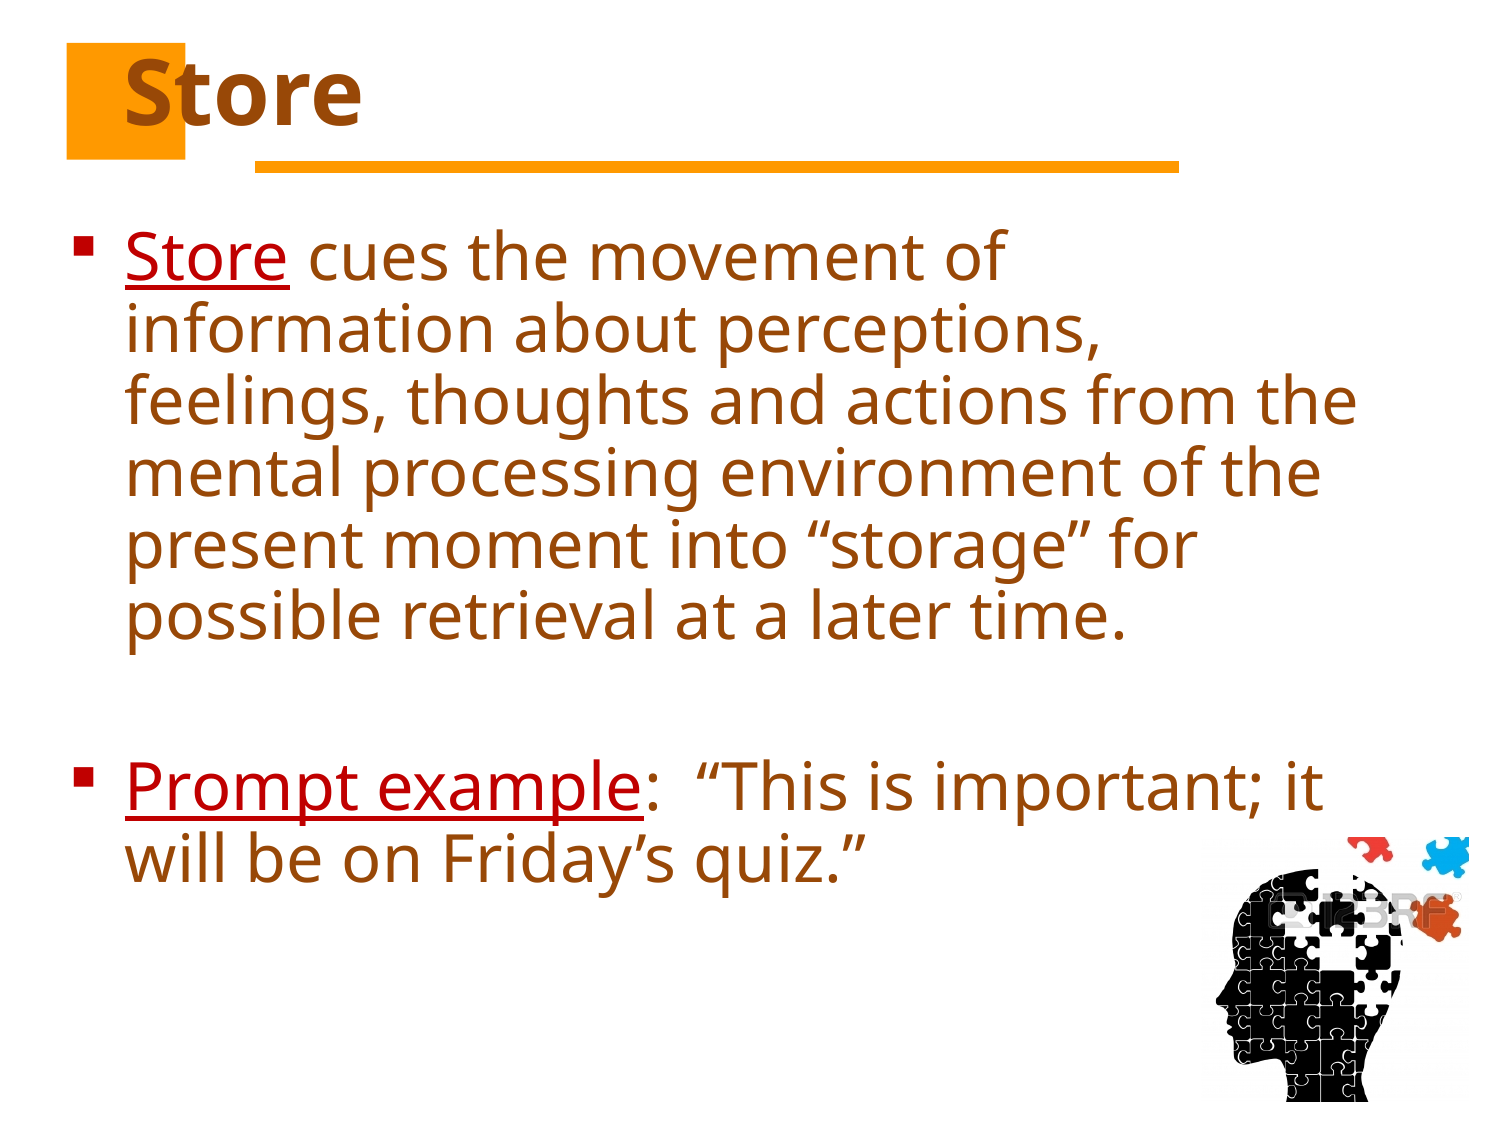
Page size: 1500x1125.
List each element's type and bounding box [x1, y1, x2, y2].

text_box [64, 41, 188, 162]
title [108, 32, 508, 146]
picture [1201, 837, 1470, 1102]
list [53, 215, 1398, 1032]
